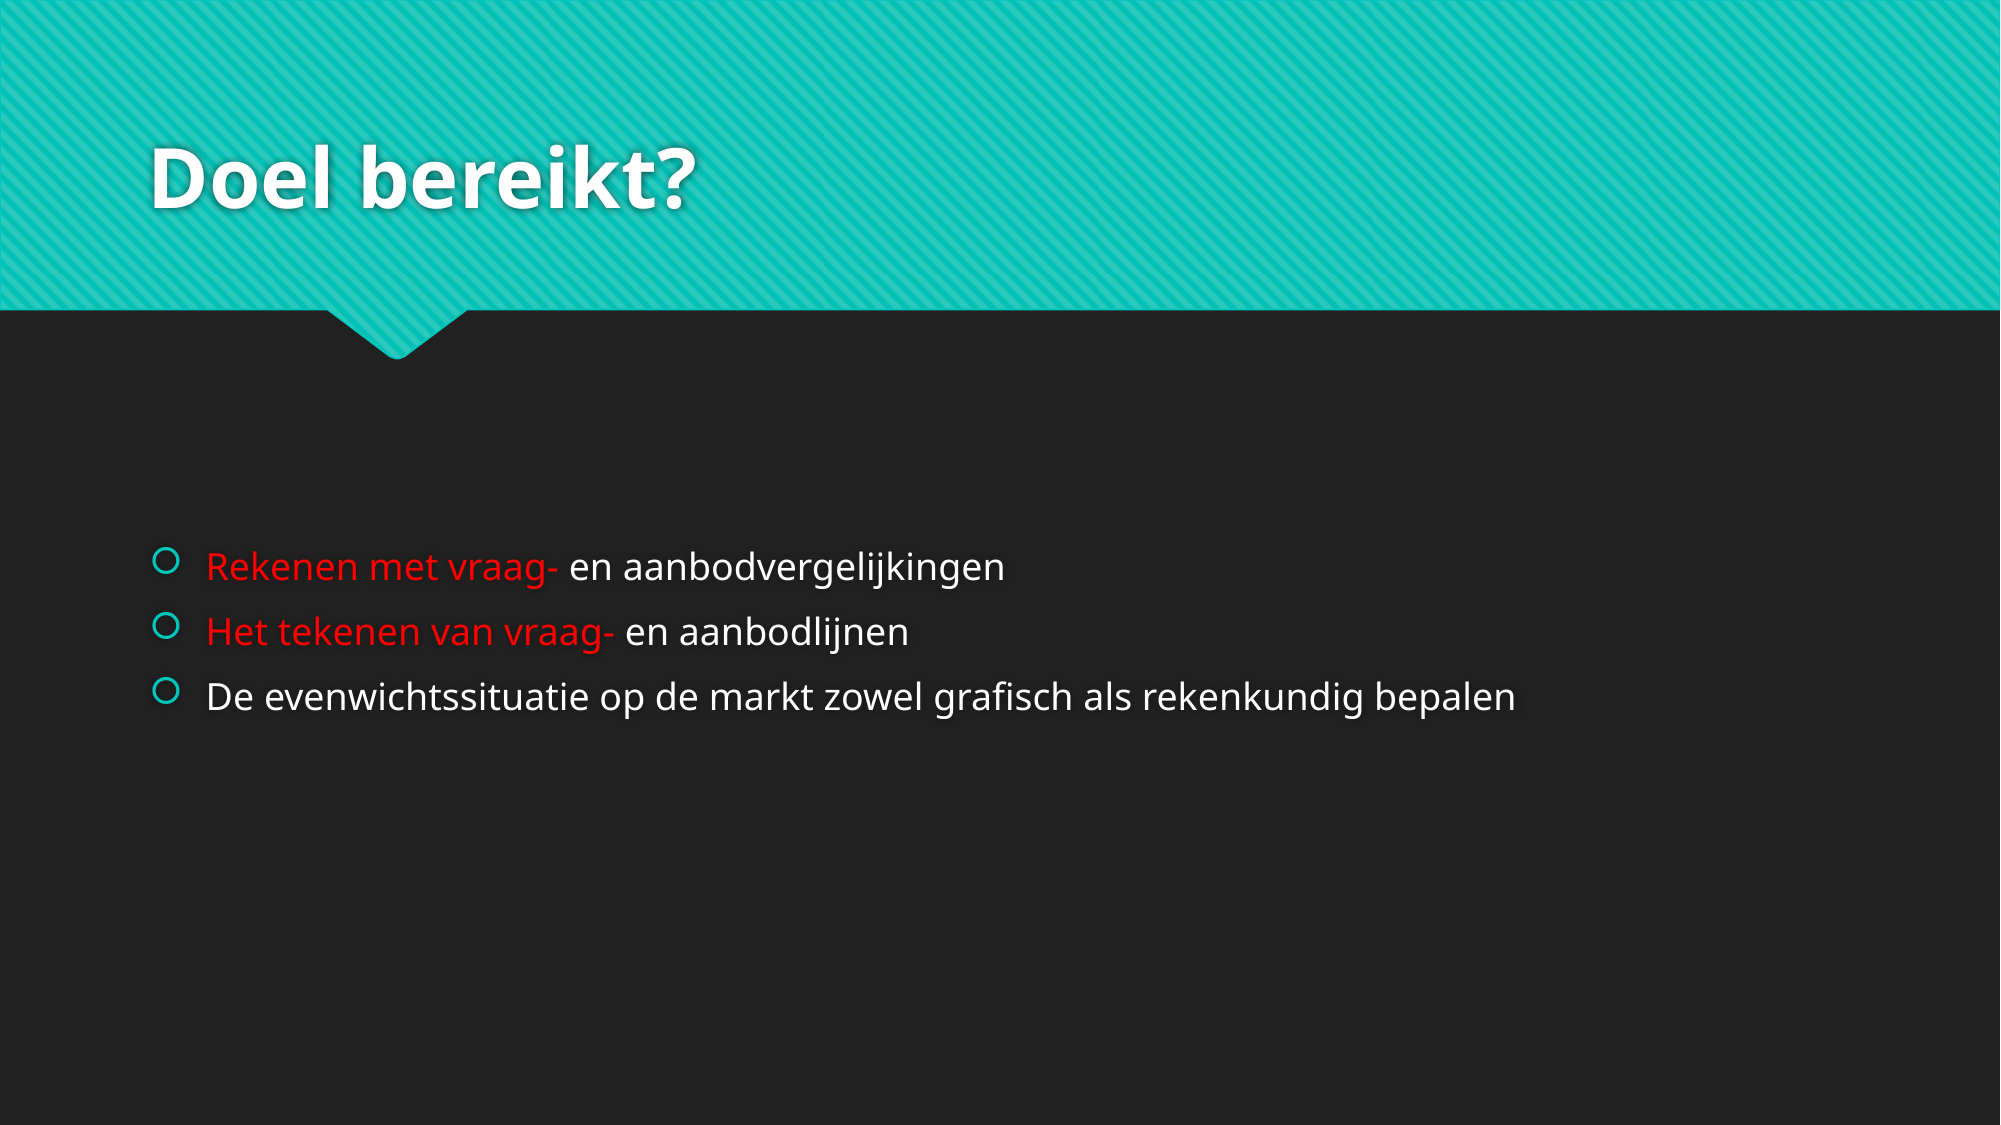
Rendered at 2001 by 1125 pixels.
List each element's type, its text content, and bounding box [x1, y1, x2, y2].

title Doel bereikt? [132, 73, 1868, 233]
list Rekenen met vraag- en aanbodvergelijkingen Het tekenen van vraag- en aanbodlijnen De evenwichtssituatie op de markt zowel grafisch als rekenkundig bepalen [134, 364, 1866, 962]
